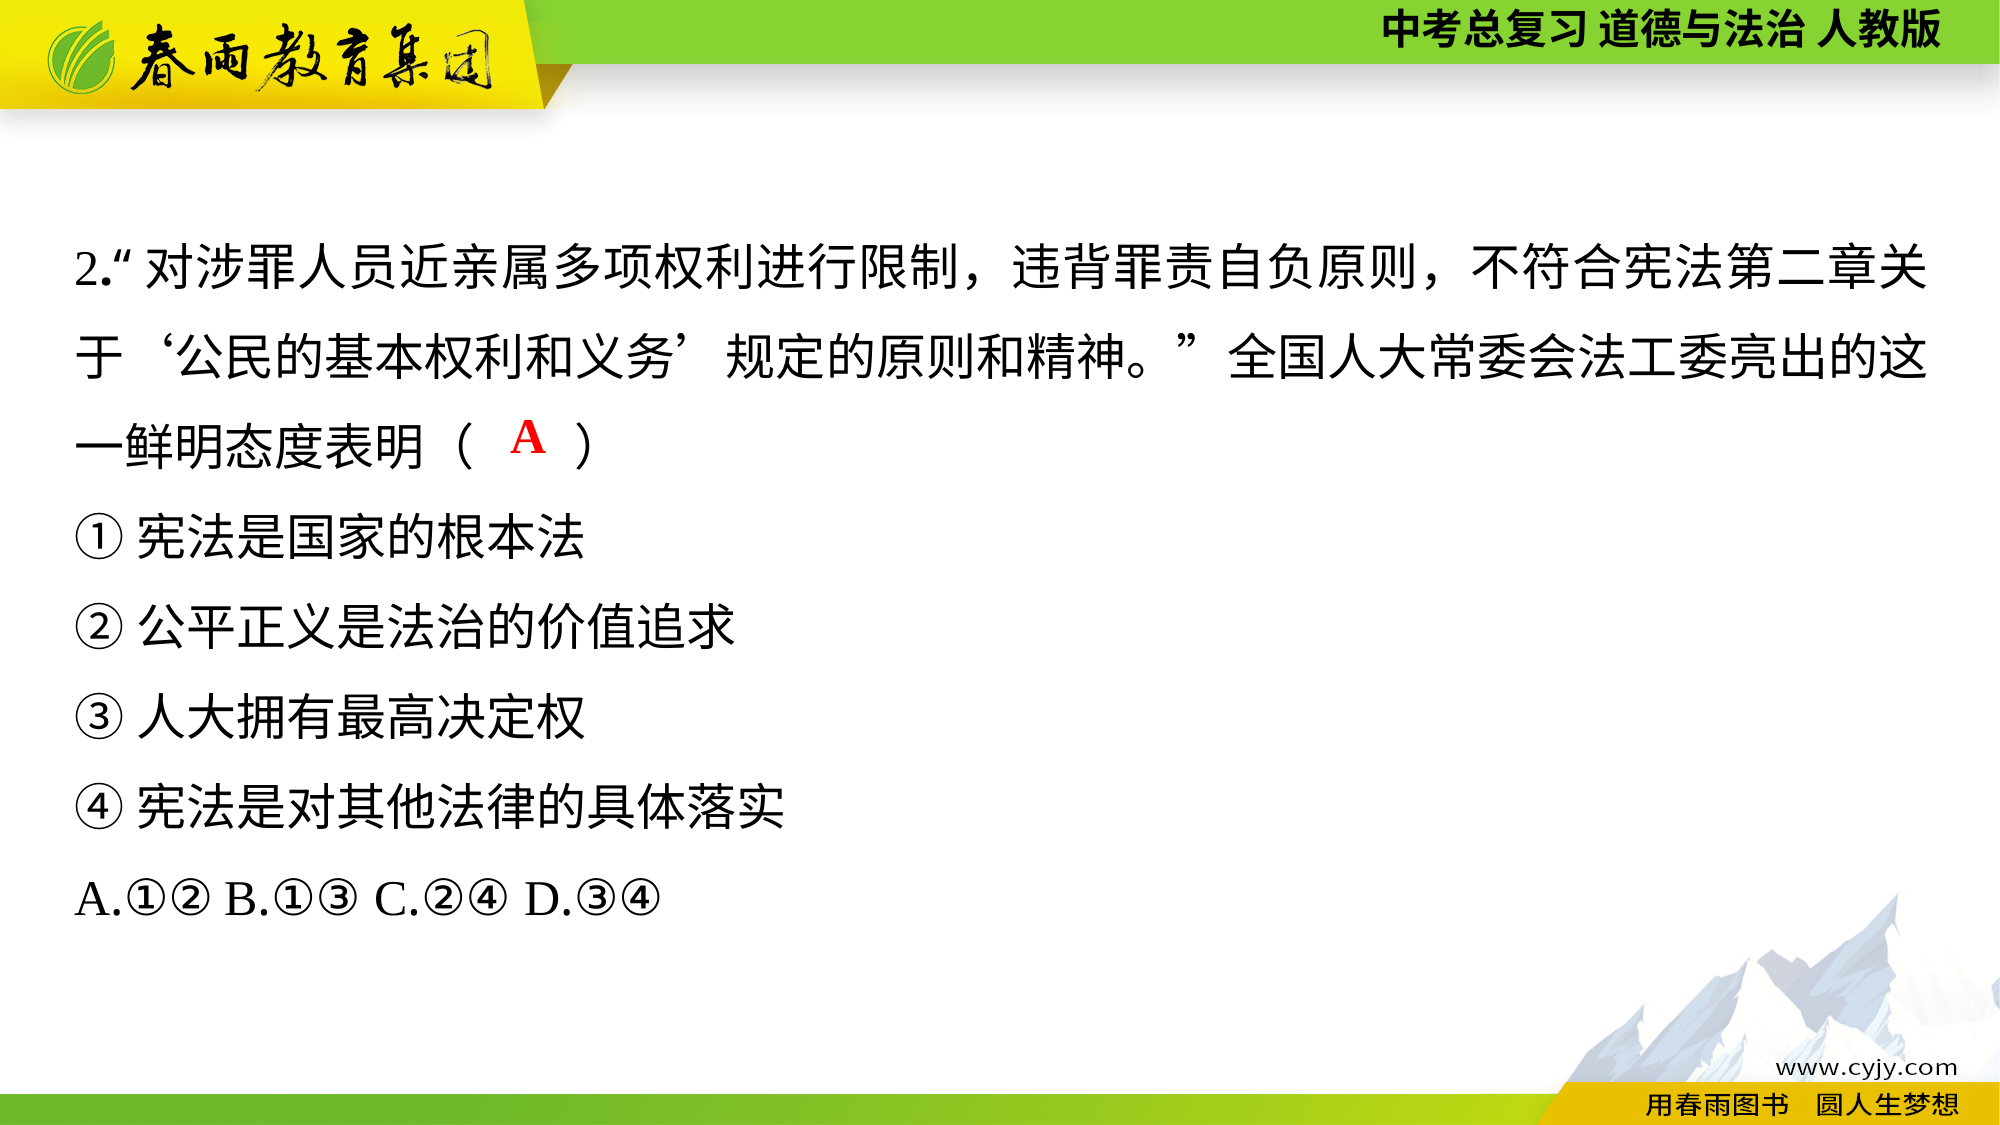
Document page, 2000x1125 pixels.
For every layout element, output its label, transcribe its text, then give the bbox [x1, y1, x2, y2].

picture [0, 0, 2000, 1125]
list 2.“对涉罪人员近亲属多项权利进行限制，违背罪责自负原则，不符合宪法第二章关于‘公民的基本权利和义务’规定的原则和精神。”全国人大常委会法工委亮出的这一鲜明态度表明（ ） ①宪法是国家的根本法 ②公平正义是法治的价值追求 ③人大拥有最高决定权 ④宪法是对其他法律的具体落实 A.①② B.①③ C.②④ D.③④ [59, 198, 1944, 929]
text_box A [495, 395, 561, 471]
